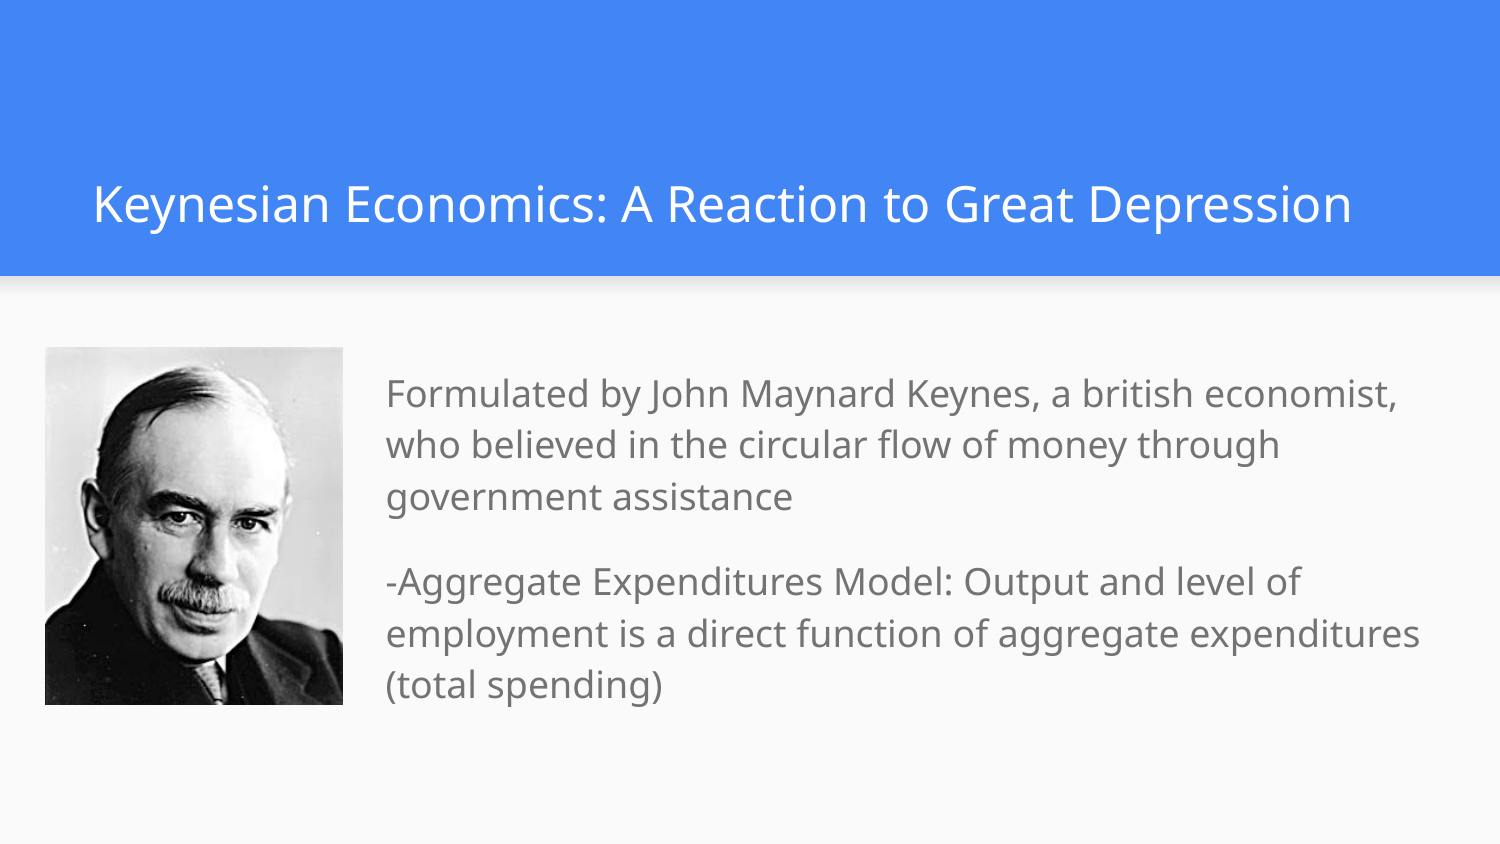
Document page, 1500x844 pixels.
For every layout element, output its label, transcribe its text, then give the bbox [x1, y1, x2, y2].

picture [45, 347, 344, 705]
list Formulated by John Maynard Keynes, a british economist, who believed in the circular flow of money through government assistance -Aggregate Expenditures Model: Output and level of employment is a direct function of aggregate expenditures (total spending) [370, 347, 1467, 793]
title Keynesian Economics: A Reaction to Great Depression [77, 121, 1427, 248]
